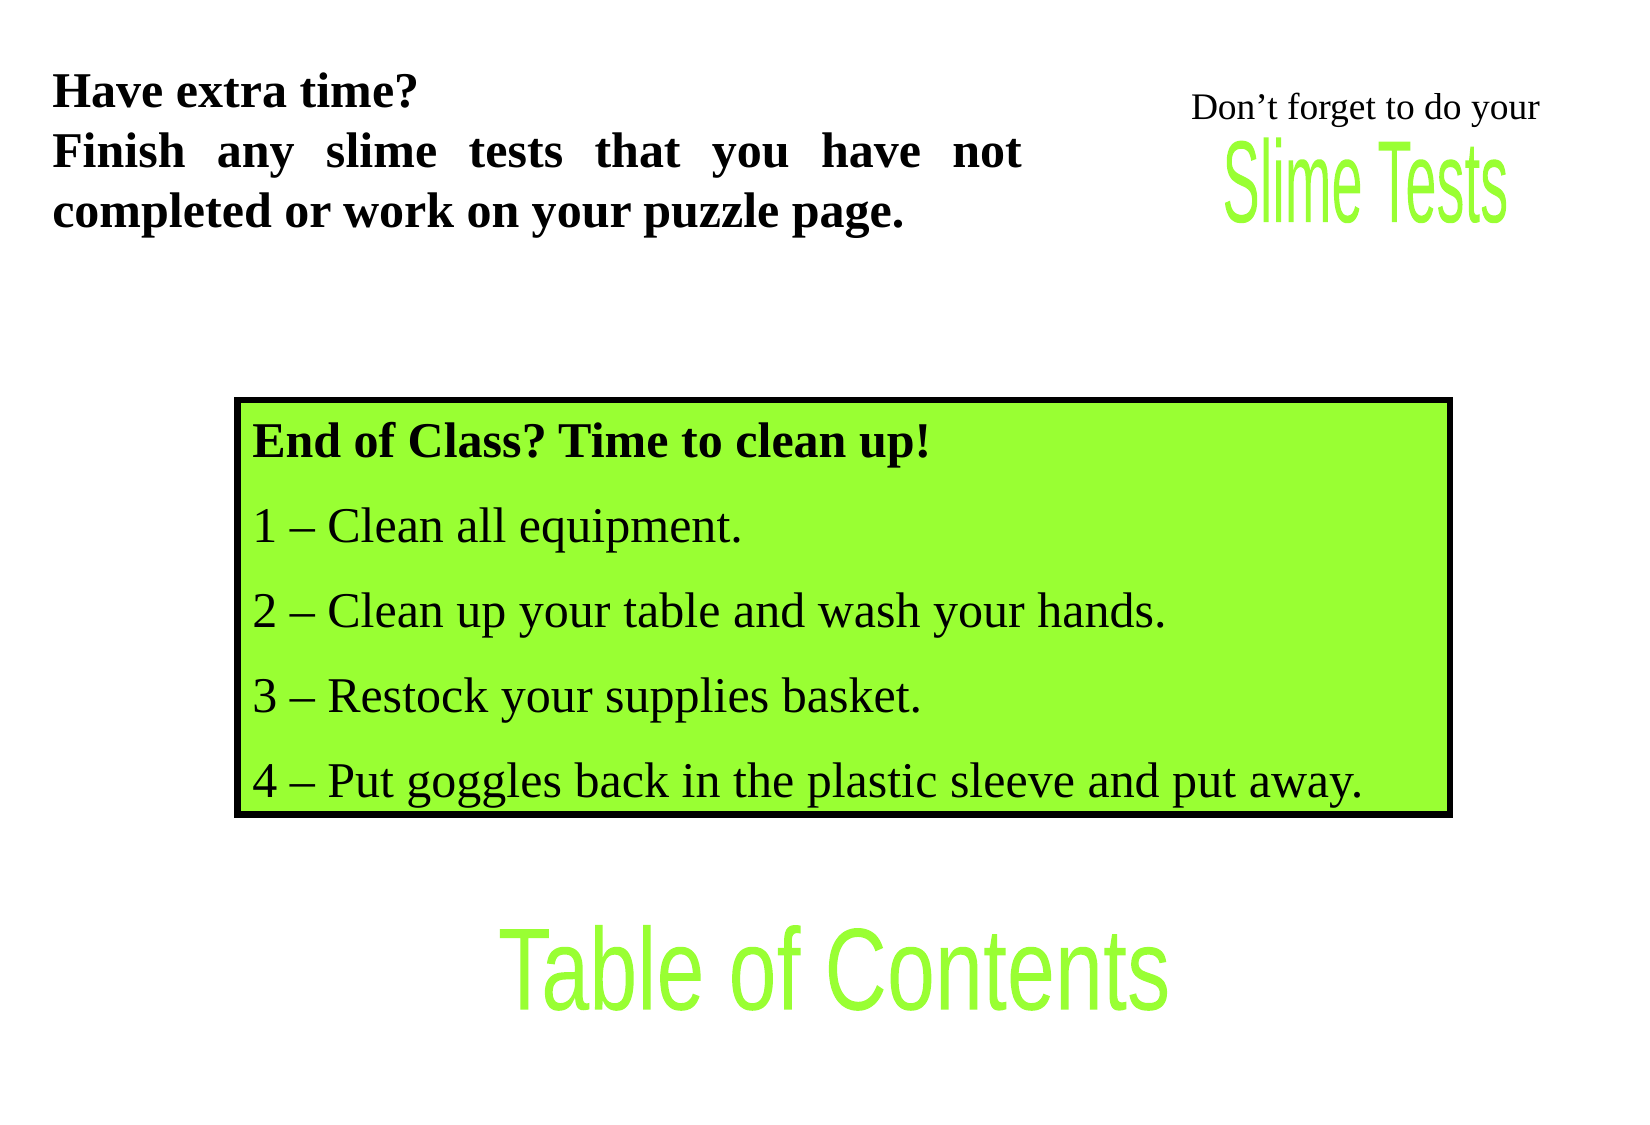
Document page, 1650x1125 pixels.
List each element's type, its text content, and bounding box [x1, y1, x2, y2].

text_box Don’t forget to do your [1159, 74, 1572, 135]
text_box End of Class? Time to clean up! 1 – Clean all equipment. 2 – Clean up your table and wash your hands. 3 – Restock your supplies basket. 4 – Put goggles back in the plastic sleeve and put away. [237, 399, 1450, 815]
text_box Have extra time? Finish any slime tests that you have not completed or work on your puzzle page. [37, 49, 1038, 245]
